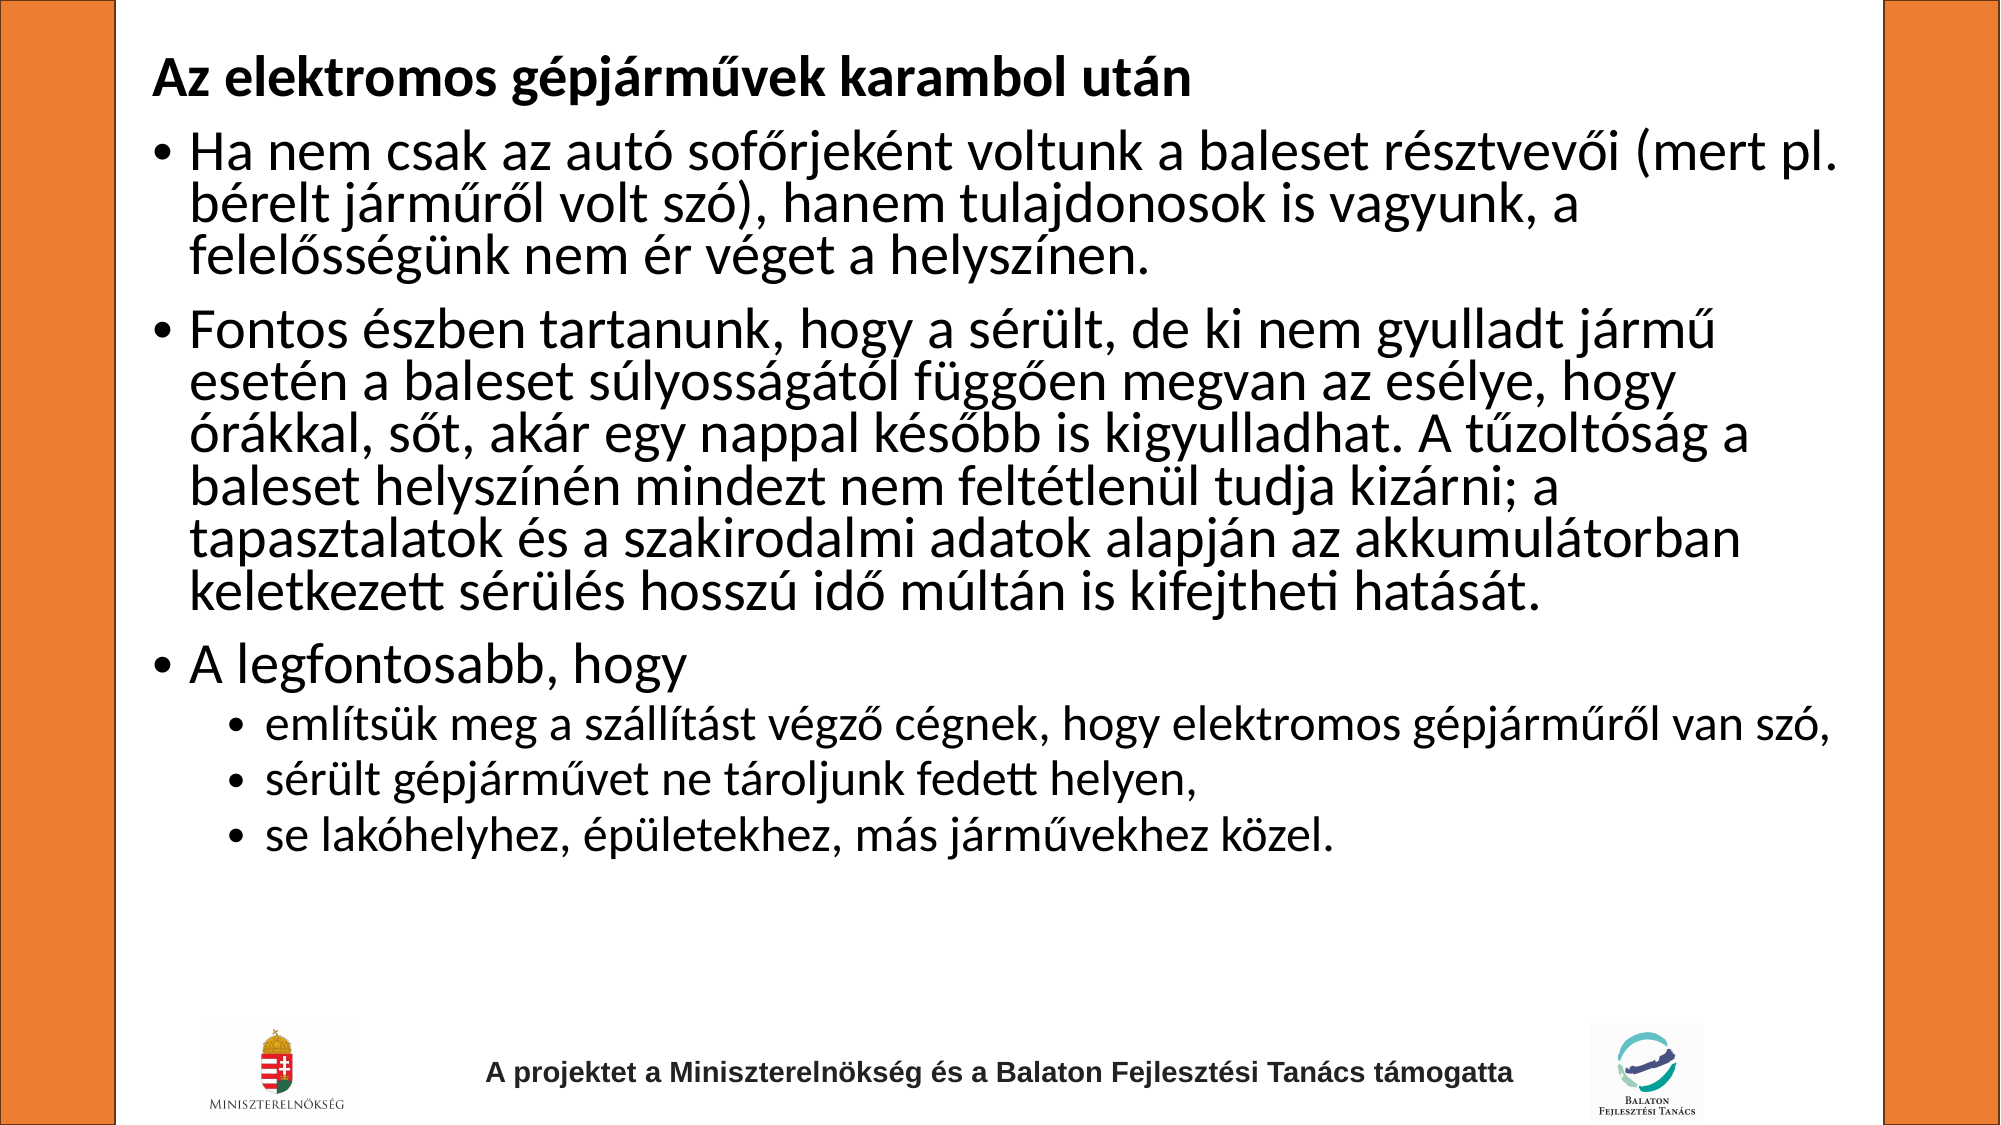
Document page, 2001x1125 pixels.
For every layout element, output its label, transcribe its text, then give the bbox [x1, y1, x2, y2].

picture [1590, 1023, 1704, 1125]
picture [201, 1018, 353, 1119]
list Az elektromos gépjárművek karambol után Ha nem csak az autó sofőrjeként voltunk a baleset résztvevői (mert pl. bérelt járműről volt szó), hanem tulajdonosok is vagyunk, a felelősségünk nem ér véget a helyszínen. Fontos észben tartanunk, hogy a sérült, de ki nem gyulladt jármű esetén a baleset súlyosságától függően megvan az esélye, hogy órákkal, sőt, akár egy nappal később is kigyulladhat. A tűzoltóság a baleset helyszínén mindezt nem feltétlenül tudja kizárni; a tapasztalatok és a szakirodalmi adatok alapján az akkumulátorban keletkezett sérülés hosszú idő múltán is kifejtheti hatását. A legfontosabb, hogy említsük meg a szállítást végző cégnek, hogy elektromos gépjárműről van szó, sérült gépjárművet ne tároljunk fedett helyen, se lakóhelyhez, épületekhez, más járművekhez közel. [137, 47, 1863, 1014]
